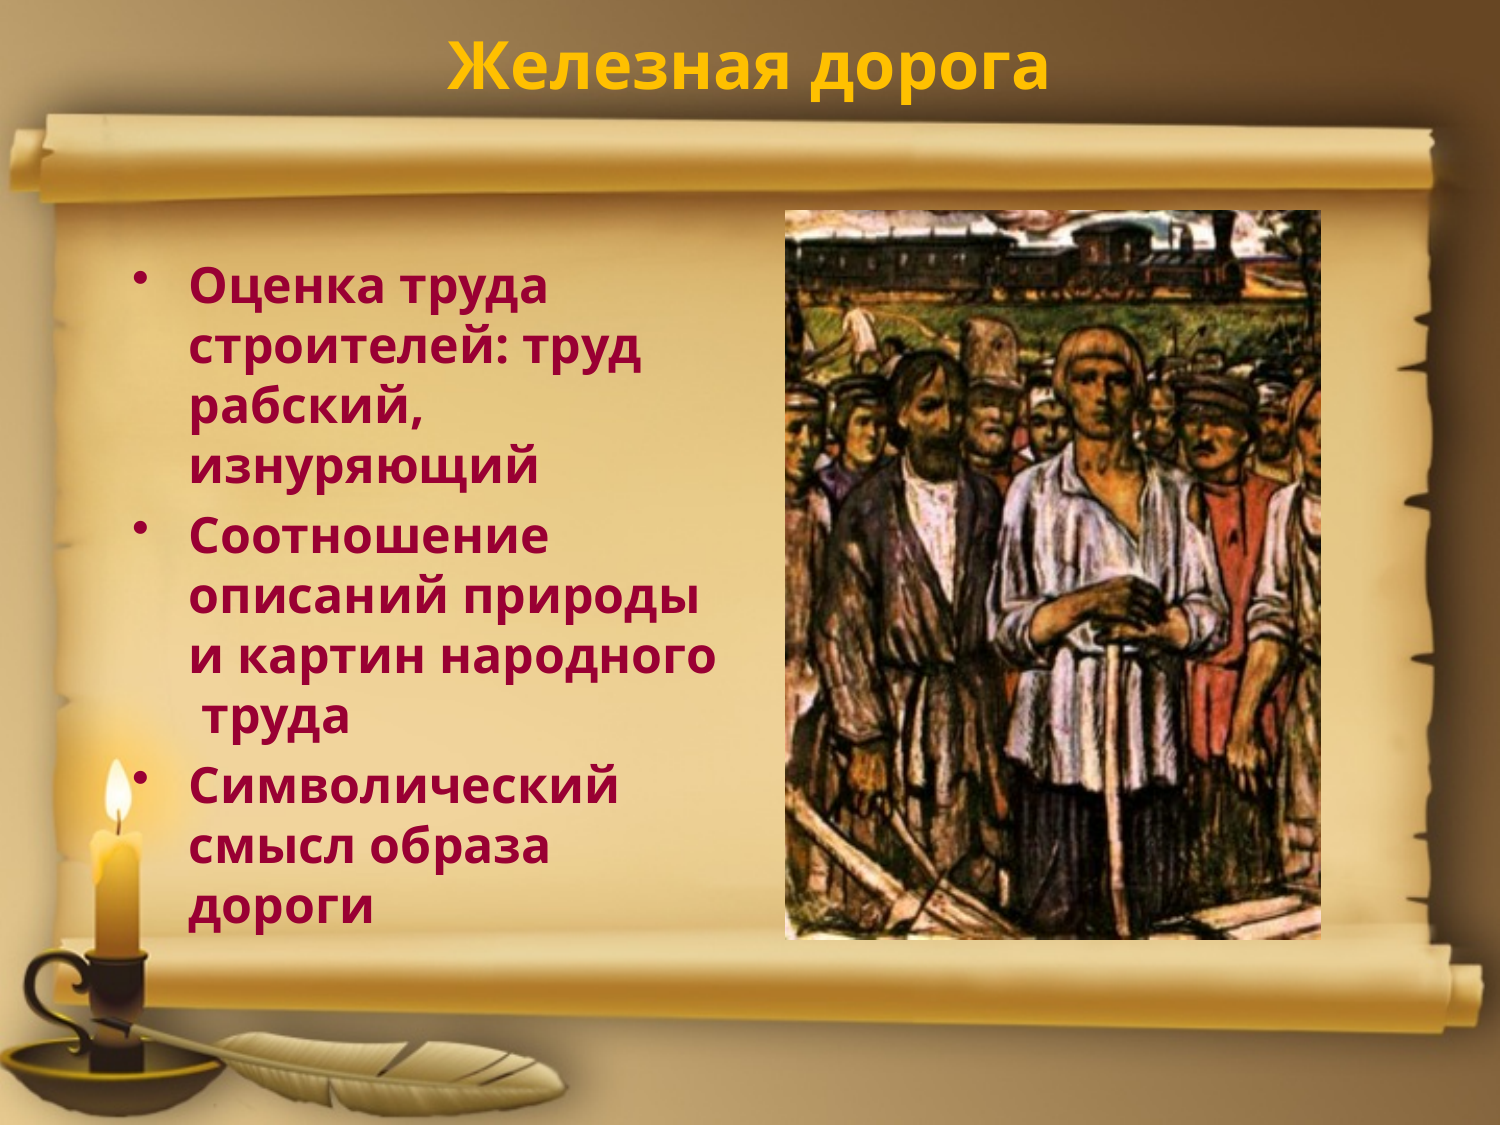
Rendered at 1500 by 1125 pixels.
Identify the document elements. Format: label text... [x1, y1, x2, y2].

title Железная дорога [74, 0, 1426, 126]
list Оценка труда строителей: труд рабский, изнуряющий Соотношение описаний природы и картин народного труда Символический смысл образа дороги [116, 245, 739, 1006]
picture [0, 0, 1500, 1125]
